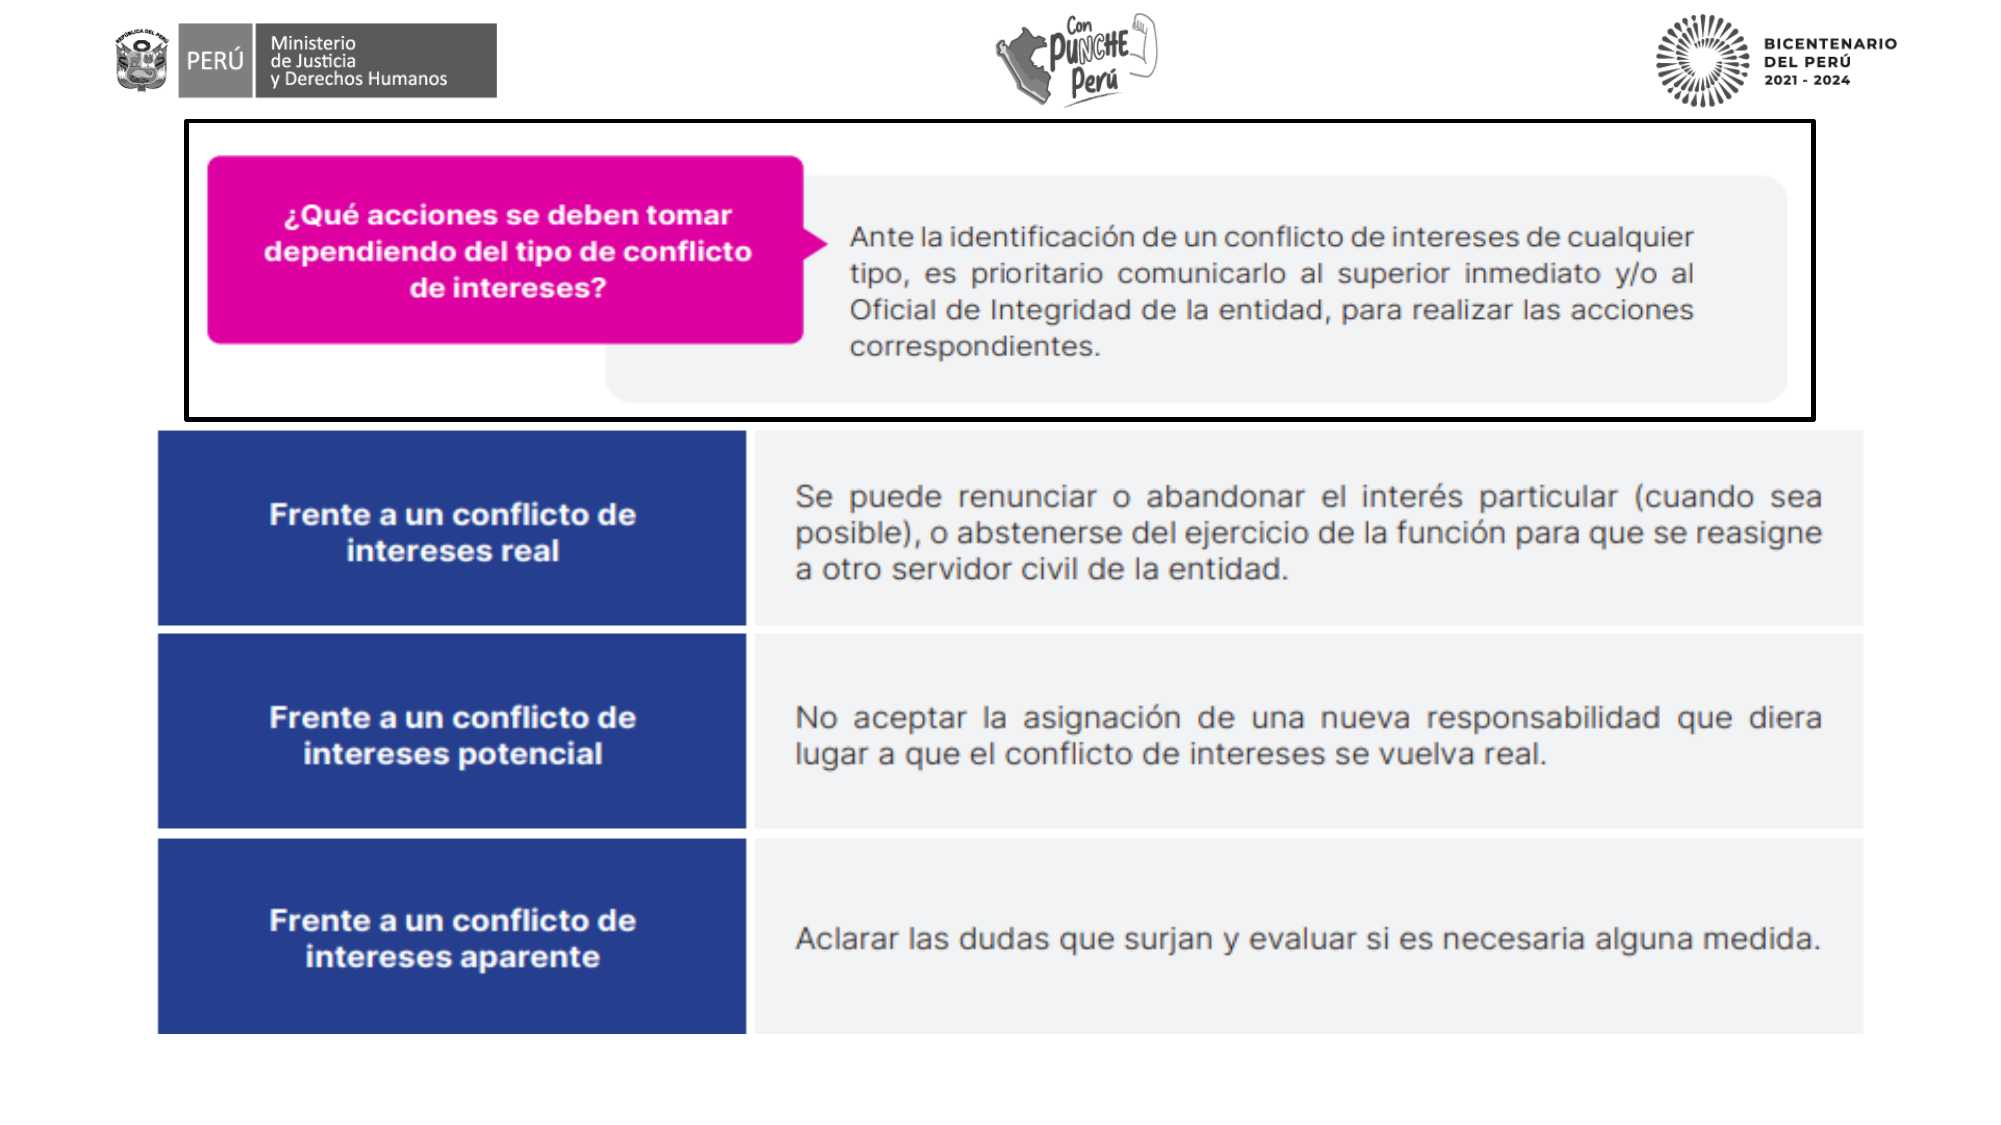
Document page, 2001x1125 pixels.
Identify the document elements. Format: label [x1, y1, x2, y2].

picture [148, 123, 1885, 1035]
picture [0, 0, 2000, 119]
